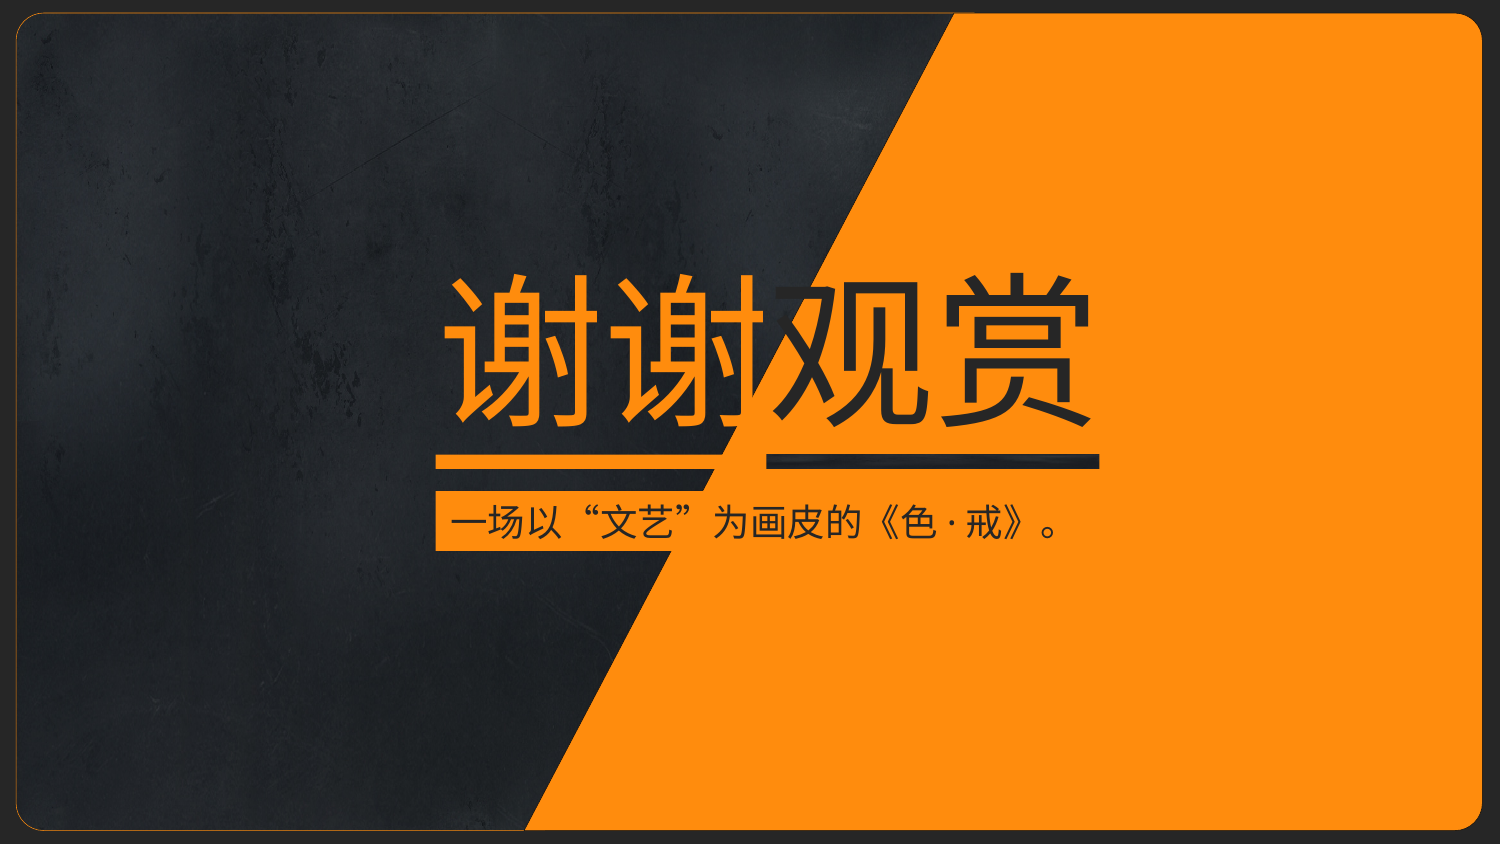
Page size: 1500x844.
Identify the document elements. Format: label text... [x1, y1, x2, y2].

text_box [395, 239, 1117, 458]
text_box [13, 10, 953, 833]
text_box [522, 10, 1485, 833]
text_box 一场以“文艺”为画皮的《色·戒》。 [435, 491, 1100, 551]
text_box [435, 454, 1100, 470]
